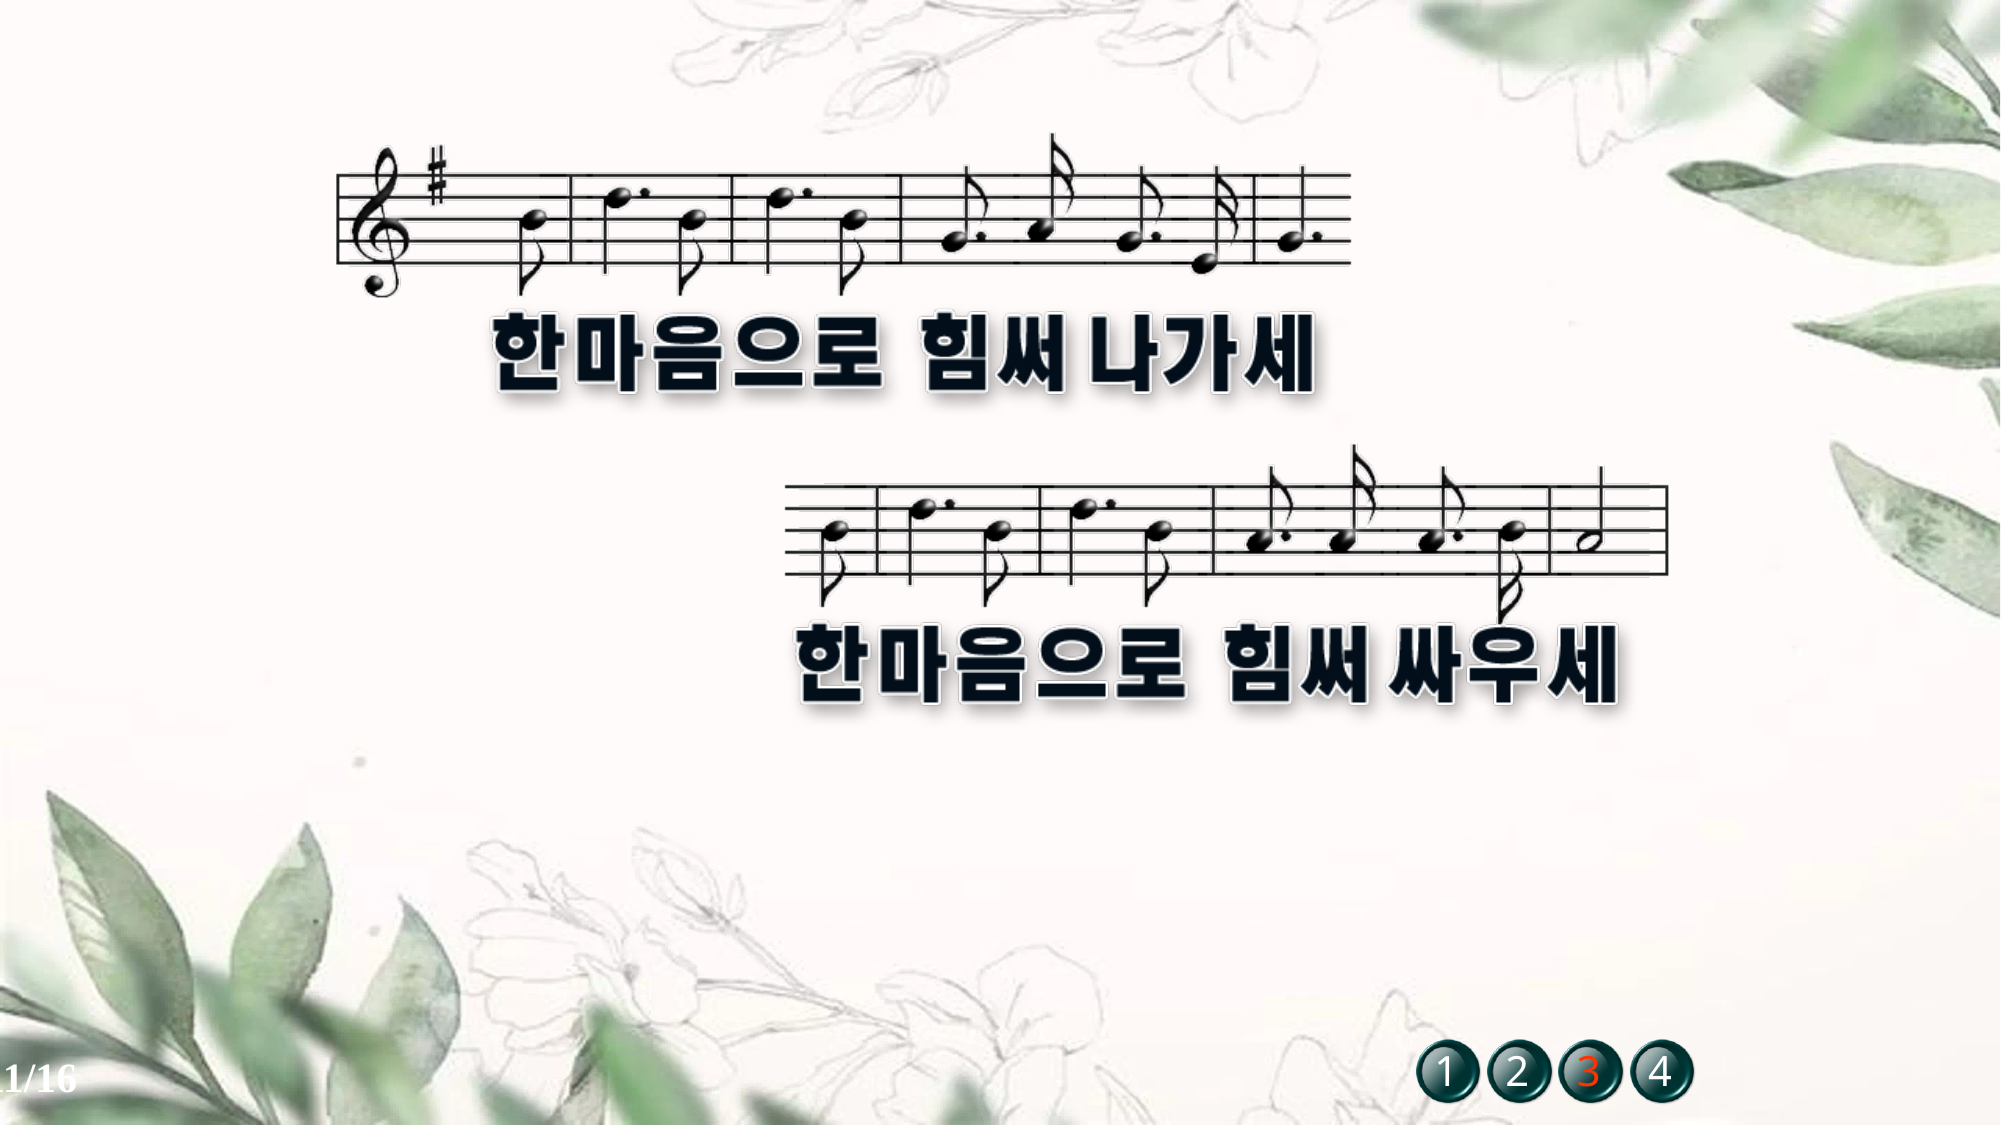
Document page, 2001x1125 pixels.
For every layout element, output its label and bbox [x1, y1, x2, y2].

text_box [1627, 1035, 1697, 1106]
picture [0, 0, 2001, 1125]
text_box [1413, 1035, 1484, 1106]
text_box [1555, 1035, 1626, 1106]
text_box [1484, 1035, 1555, 1106]
